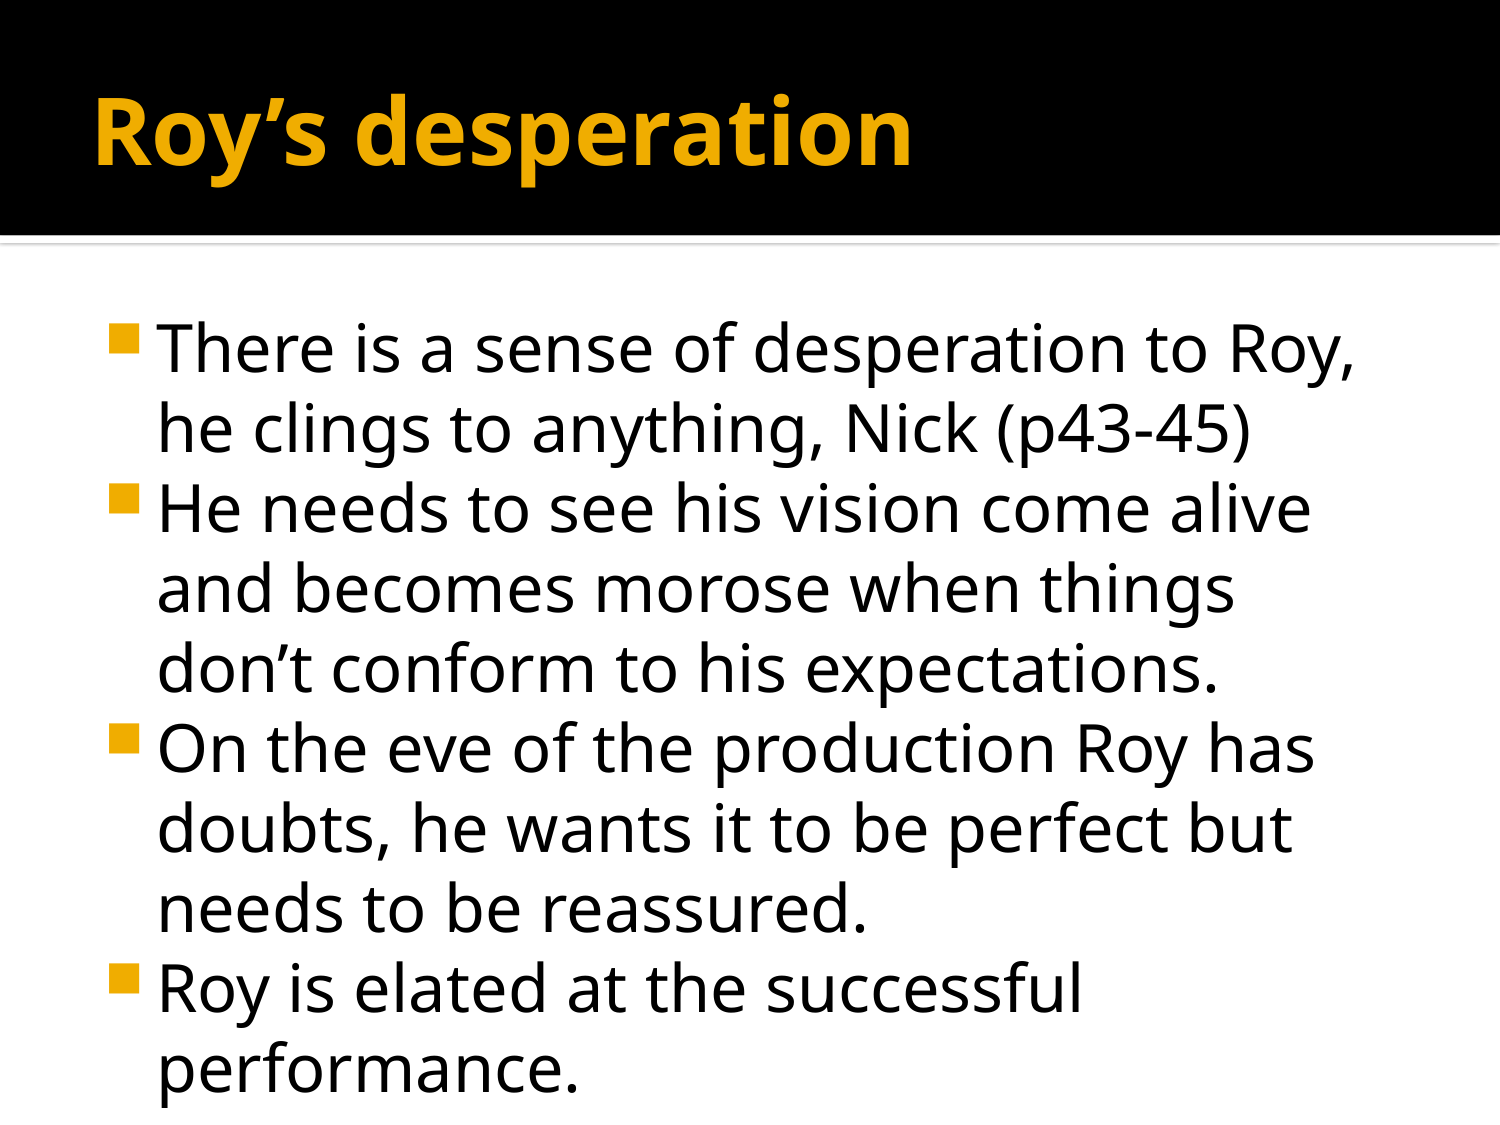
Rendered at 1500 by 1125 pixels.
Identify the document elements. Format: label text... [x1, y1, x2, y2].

list There is a sense of desperation to Roy, he clings to anything, Nick (p43-45) He needs to see his vision come alive and becomes morose when things don’t conform to his expectations. On the eve of the production Roy has doubts, he wants it to be perfect but needs to be reassured. Roy is elated at the successful performance. [75, 291, 1425, 1050]
title Roy’s desperation [75, 25, 1425, 231]
